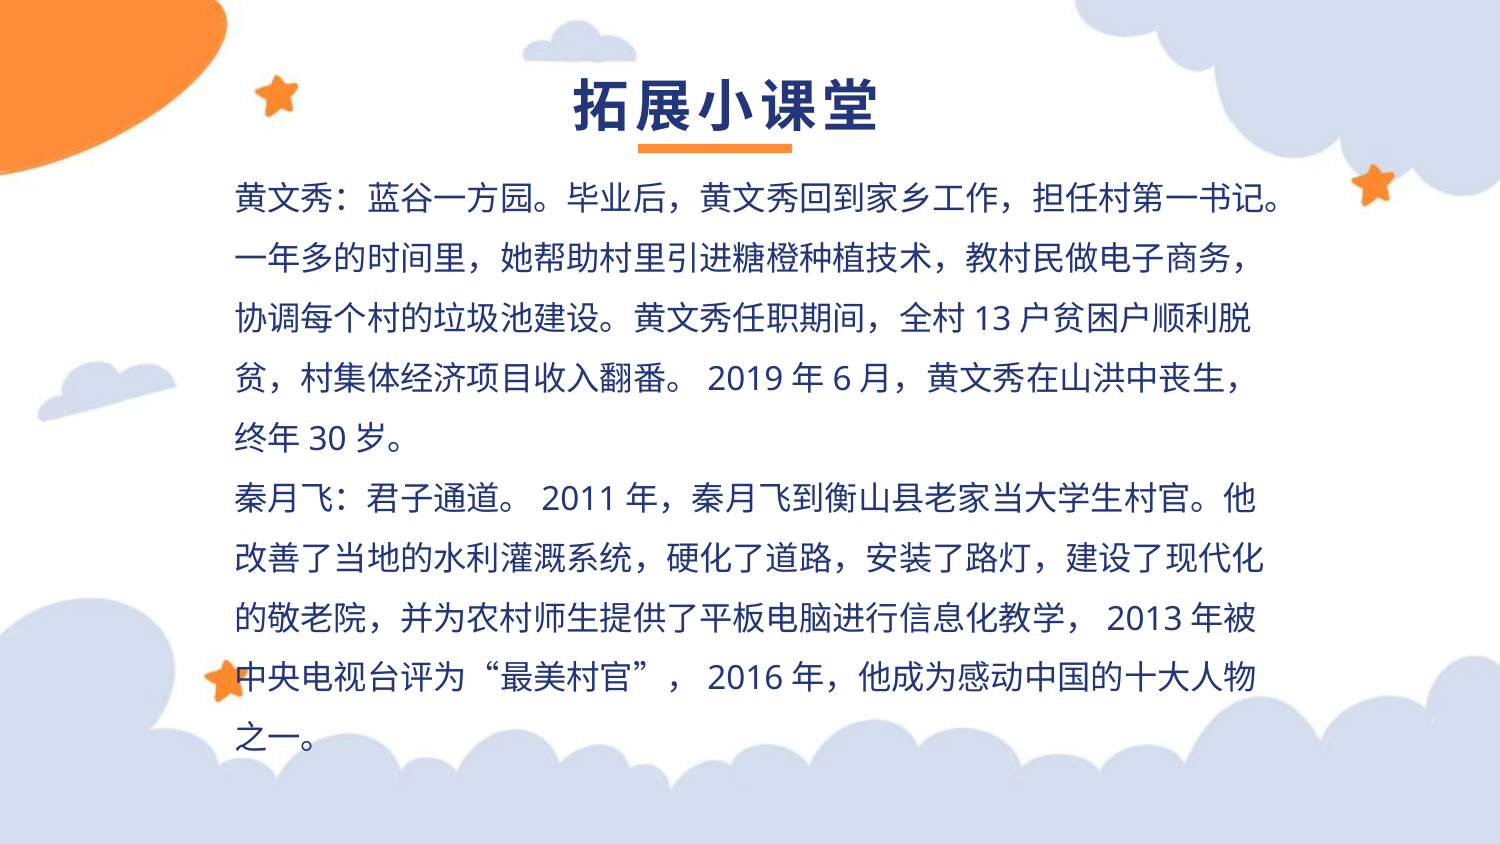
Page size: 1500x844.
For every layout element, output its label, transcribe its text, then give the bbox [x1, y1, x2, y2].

text_box [637, 143, 793, 150]
text_box 拓展小课堂 [461, 60, 991, 148]
picture [0, 0, 1500, 844]
text_box 黄文秀：蓝谷一方园。毕业后，黄文秀回到家乡工作，担任村第一书记。一年多的时间里，她帮助村里引进糖橙种植技术，教村民做电子商务，协调每个村的垃圾池建设。黄文秀任职期间，全村13户贫困户顺利脱贫，村集体经济项目收入翻番。2019年6月，黄文秀在山洪中丧生，终年30岁。 秦月飞：君子通道。2011年，秦月飞到衡山县老家当大学生村官。他改善了当地的水利灌溉系统，硬化了道路，安装了路灯，建设了现代化的敬老院，并为农村师生提供了平板电脑进行信息化教学，2013年被中央电视台评为“最美村官”，2016年，他成为感动中国的十大人物之一。 [219, 150, 1281, 764]
